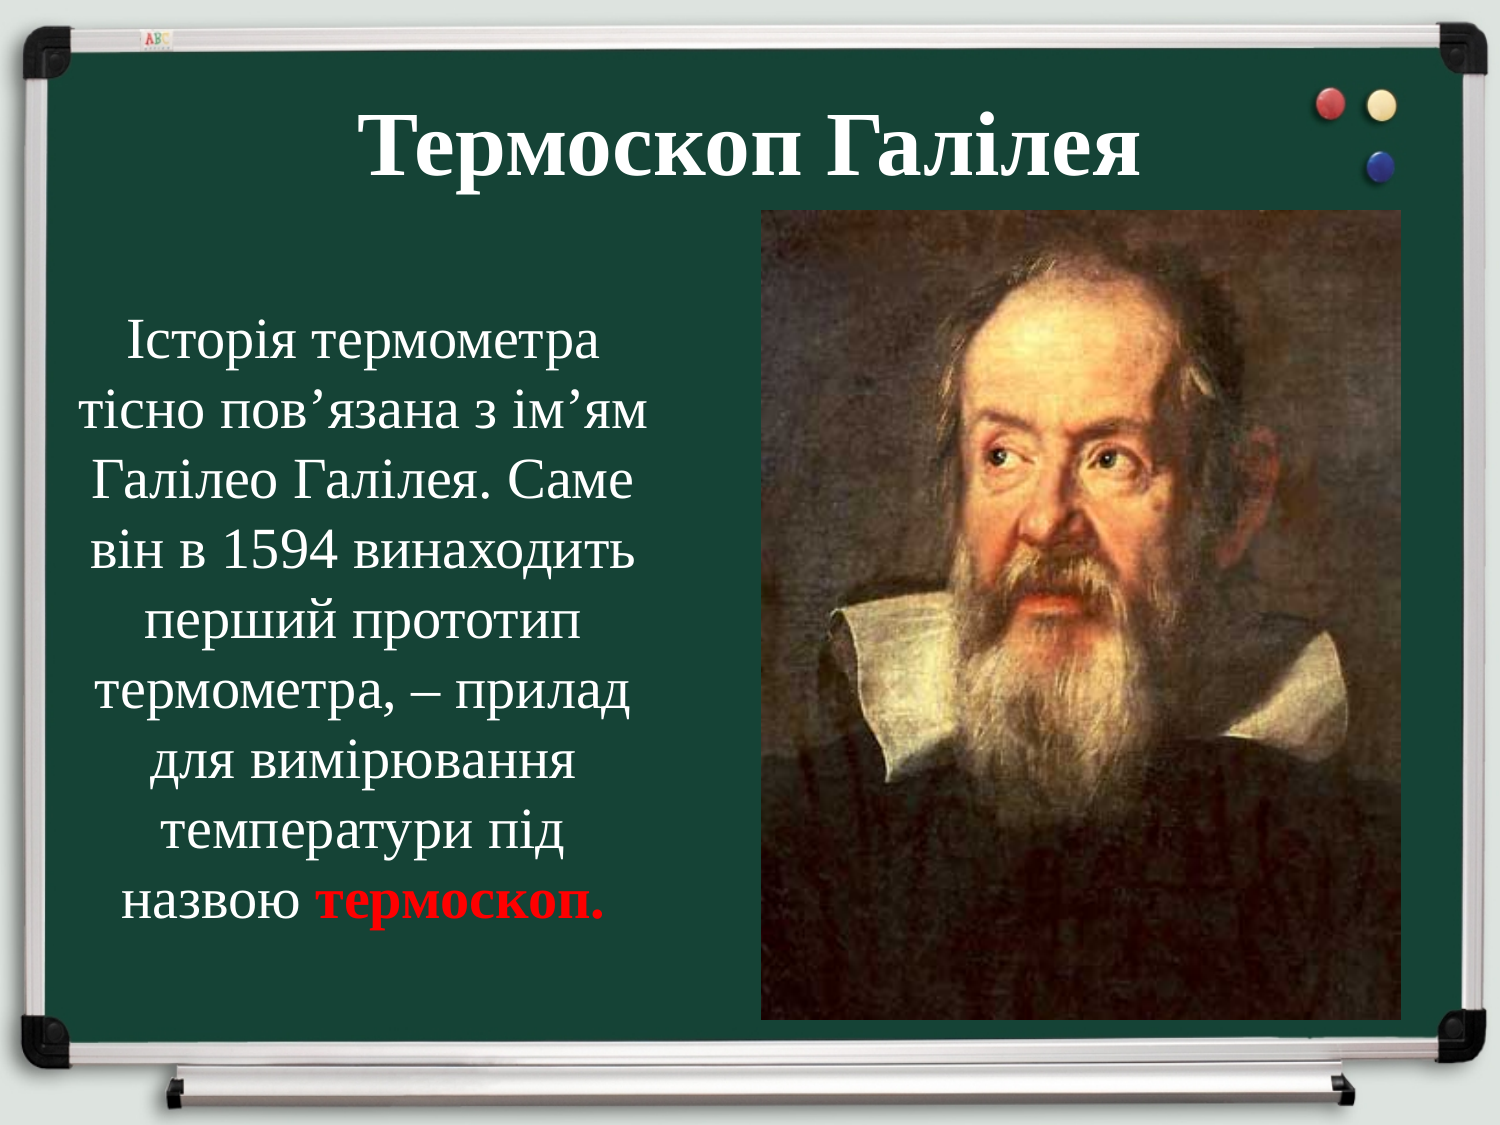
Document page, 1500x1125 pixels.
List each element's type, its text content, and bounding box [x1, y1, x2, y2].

title Термоскоп Галілея [74, 44, 1426, 233]
picture [0, 0, 1500, 1125]
text_box Історія термометра тісно пов’язана з ім’ям Галілео Галілея. Саме він в 1594 винаходить перший прототип термометра, – прилад для вимірювання температури під назвою термоскоп. [58, 292, 668, 938]
